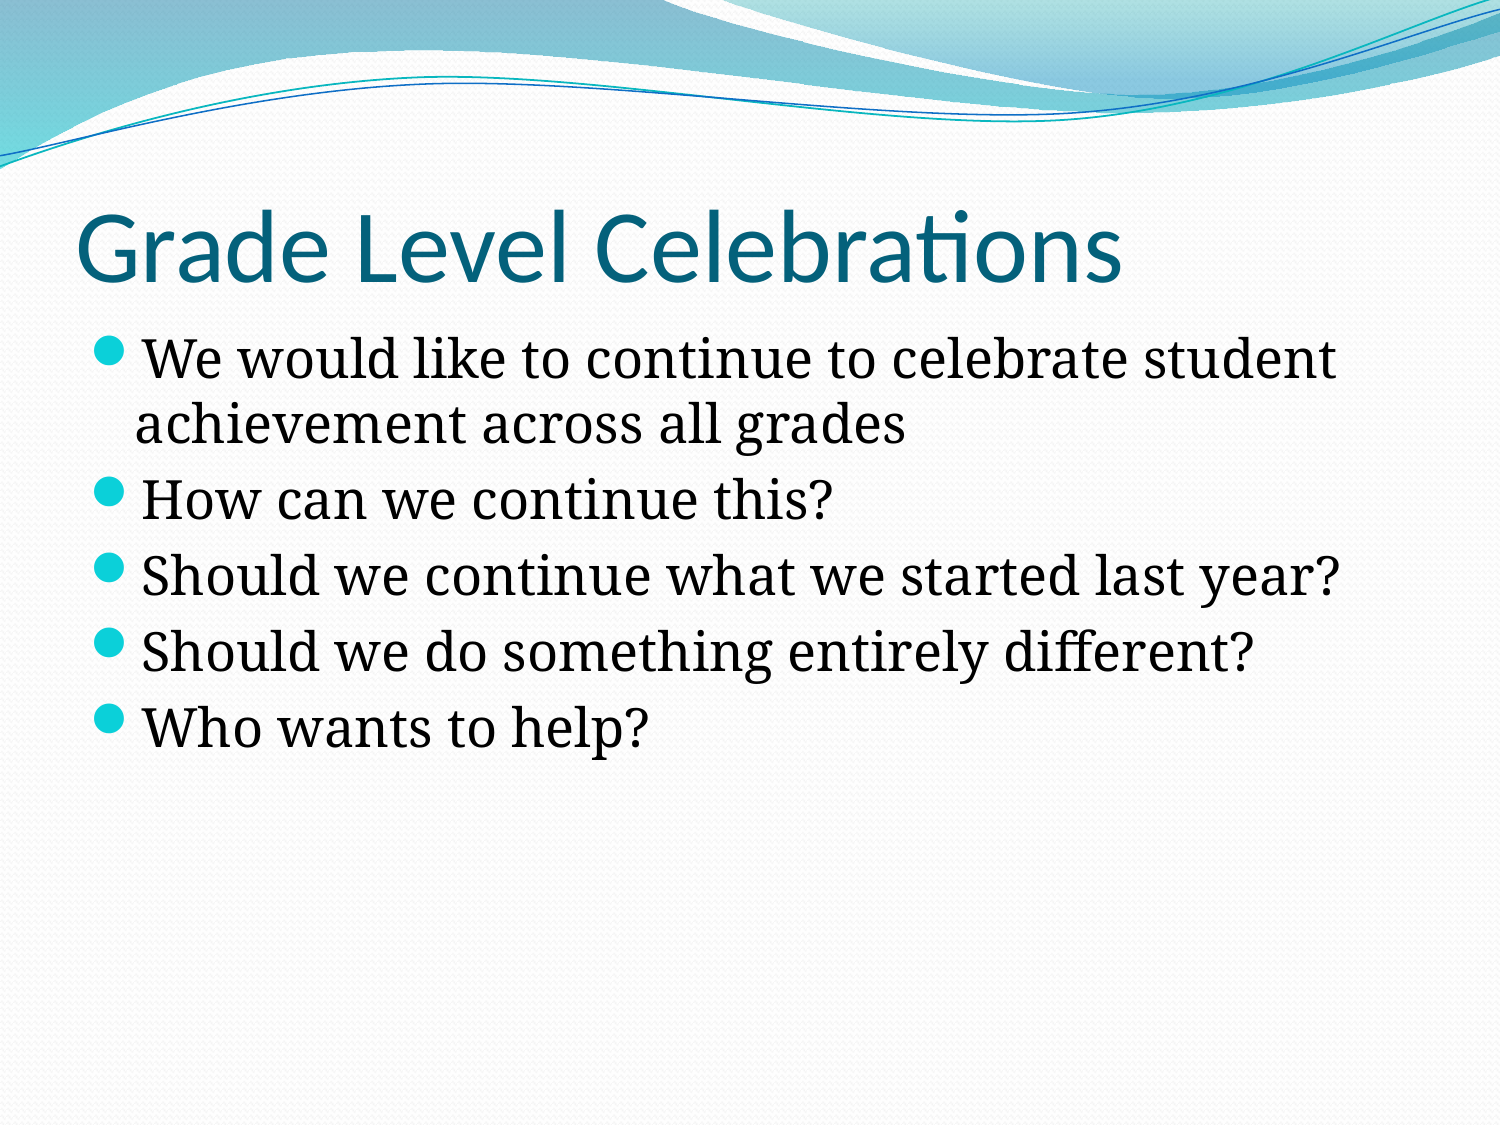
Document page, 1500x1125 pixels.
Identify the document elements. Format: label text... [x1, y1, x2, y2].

title Grade Level Celebrations [75, 115, 1425, 303]
list We would like to continue to celebrate student achievement across all grades How can we continue this? Should we continue what we started last year? Should we do something entirely different? Who wants to help? [75, 317, 1425, 1038]
